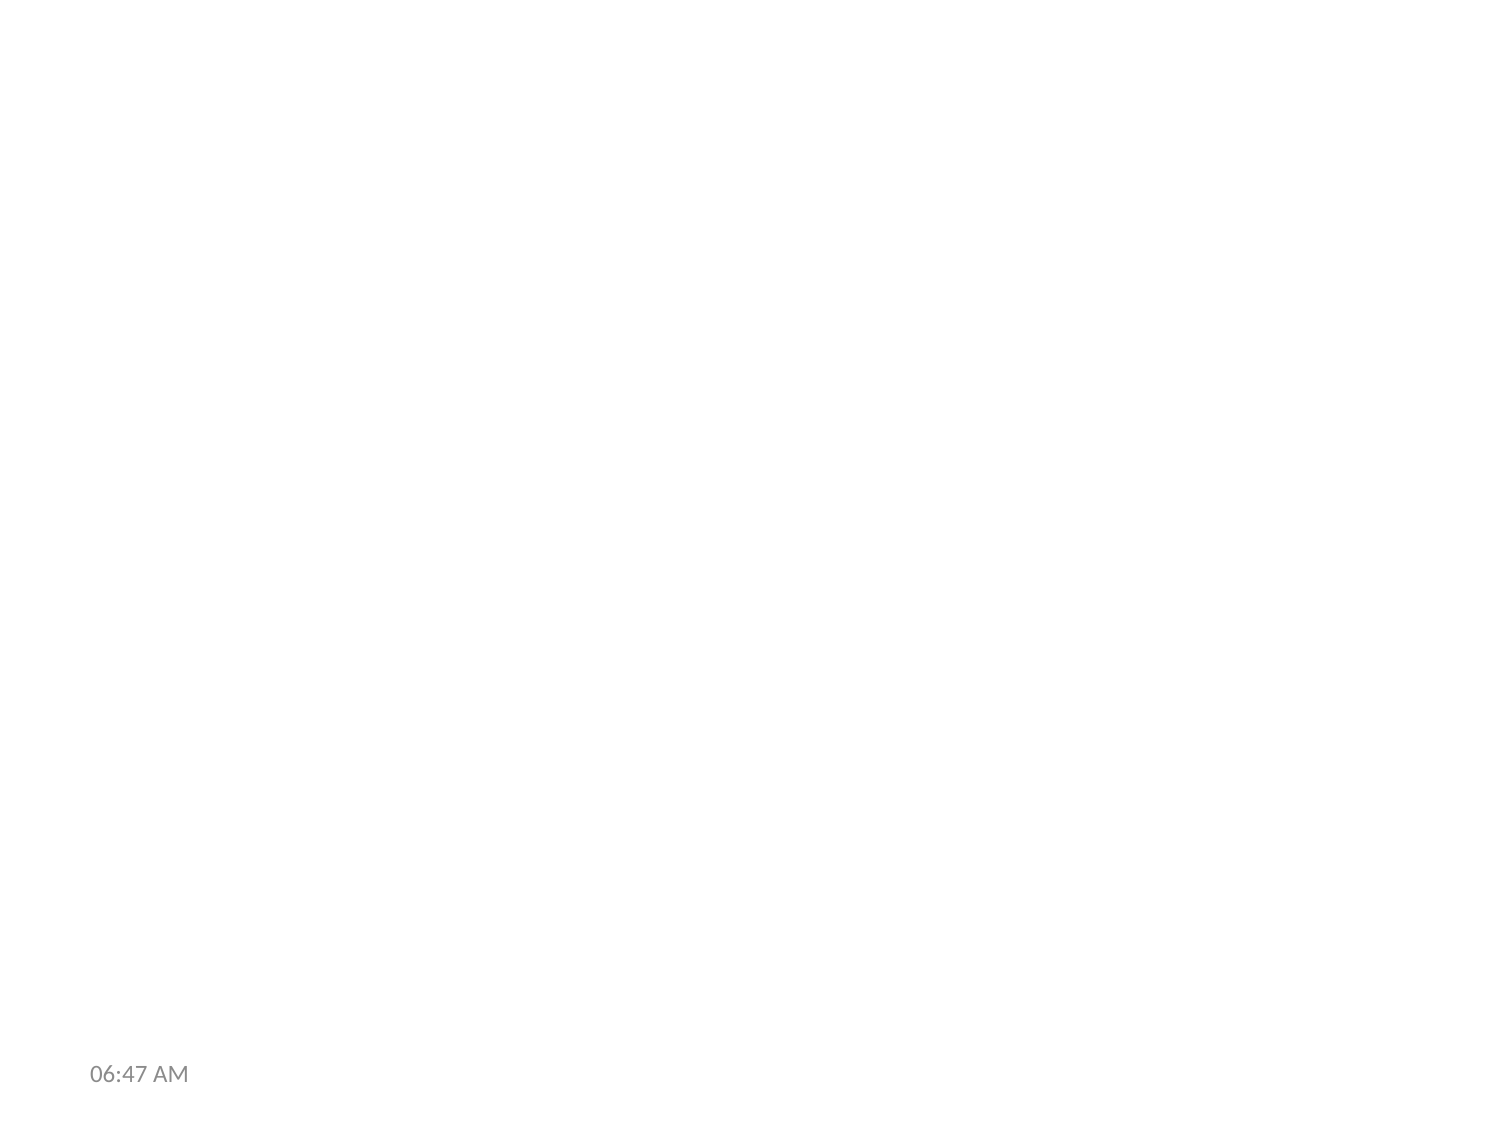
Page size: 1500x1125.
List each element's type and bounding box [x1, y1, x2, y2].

slide_number [75, 1042, 425, 1103]
